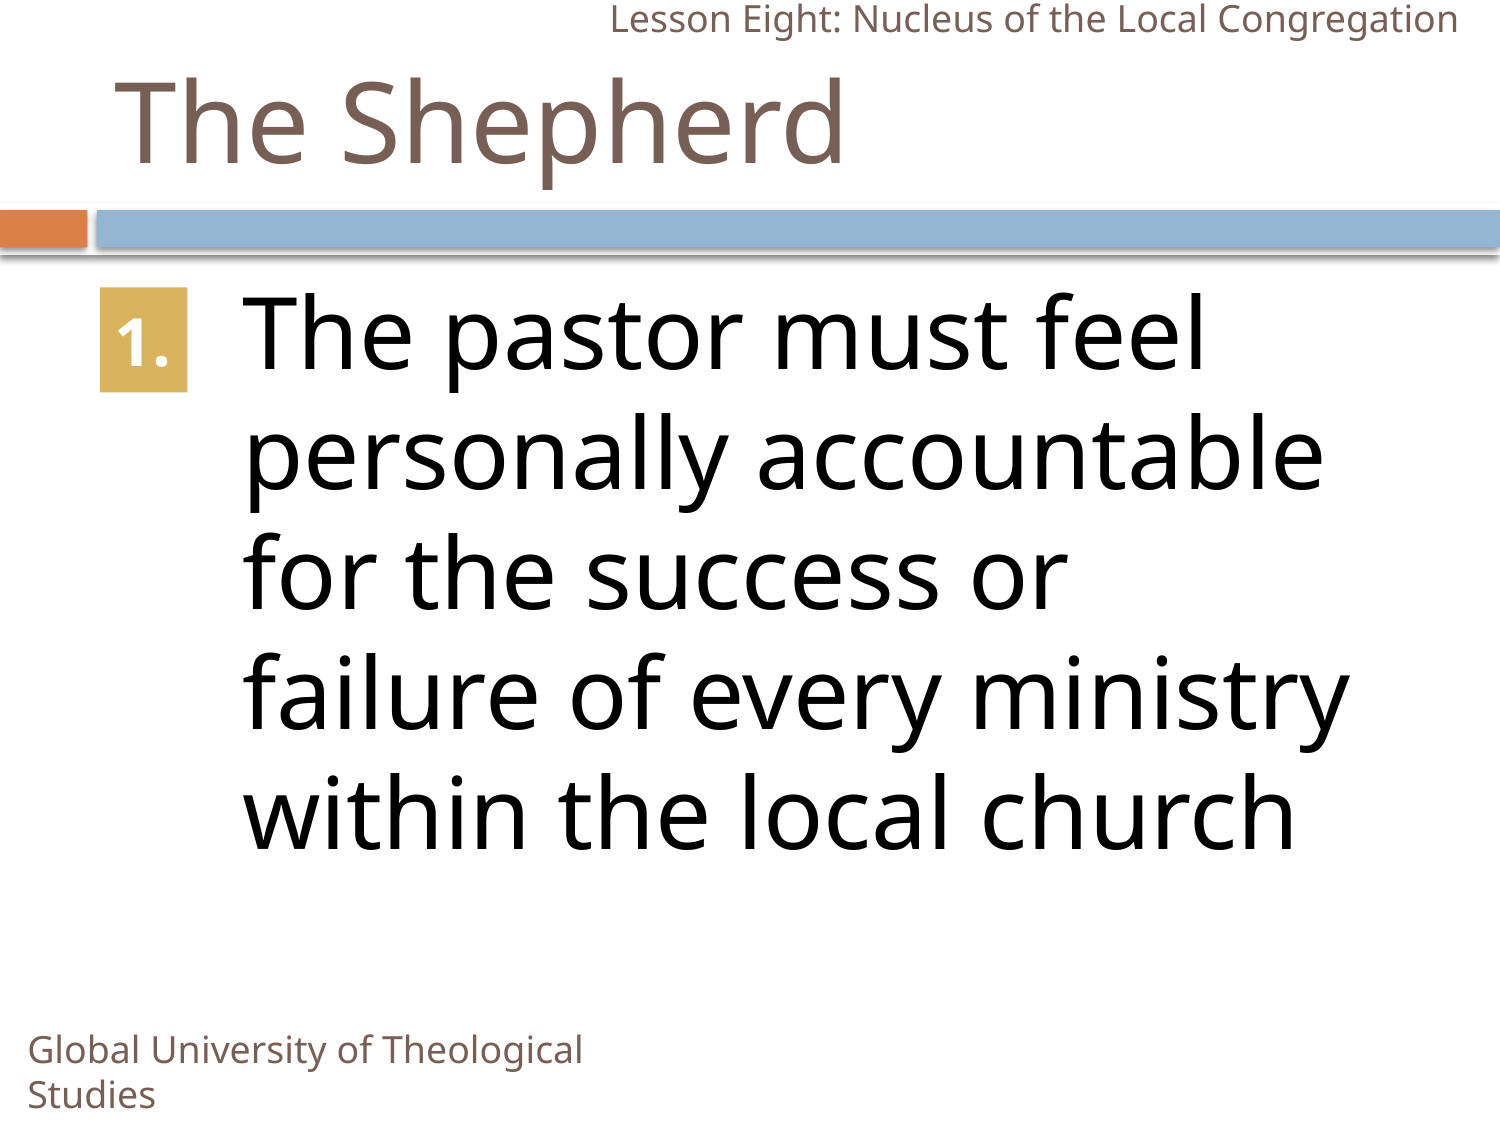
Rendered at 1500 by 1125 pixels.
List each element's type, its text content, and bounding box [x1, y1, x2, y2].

list 1. [99, 287, 188, 393]
text_box Global University of Theological Studies [12, 1018, 713, 1123]
text_box Lesson Eight: Nucleus of the Local Congregation [512, 0, 1475, 48]
list The pastor must feel personally accountable for the success or failure of every ministry within the local church [174, 262, 1400, 438]
title The Shepherd [99, 37, 1438, 200]
